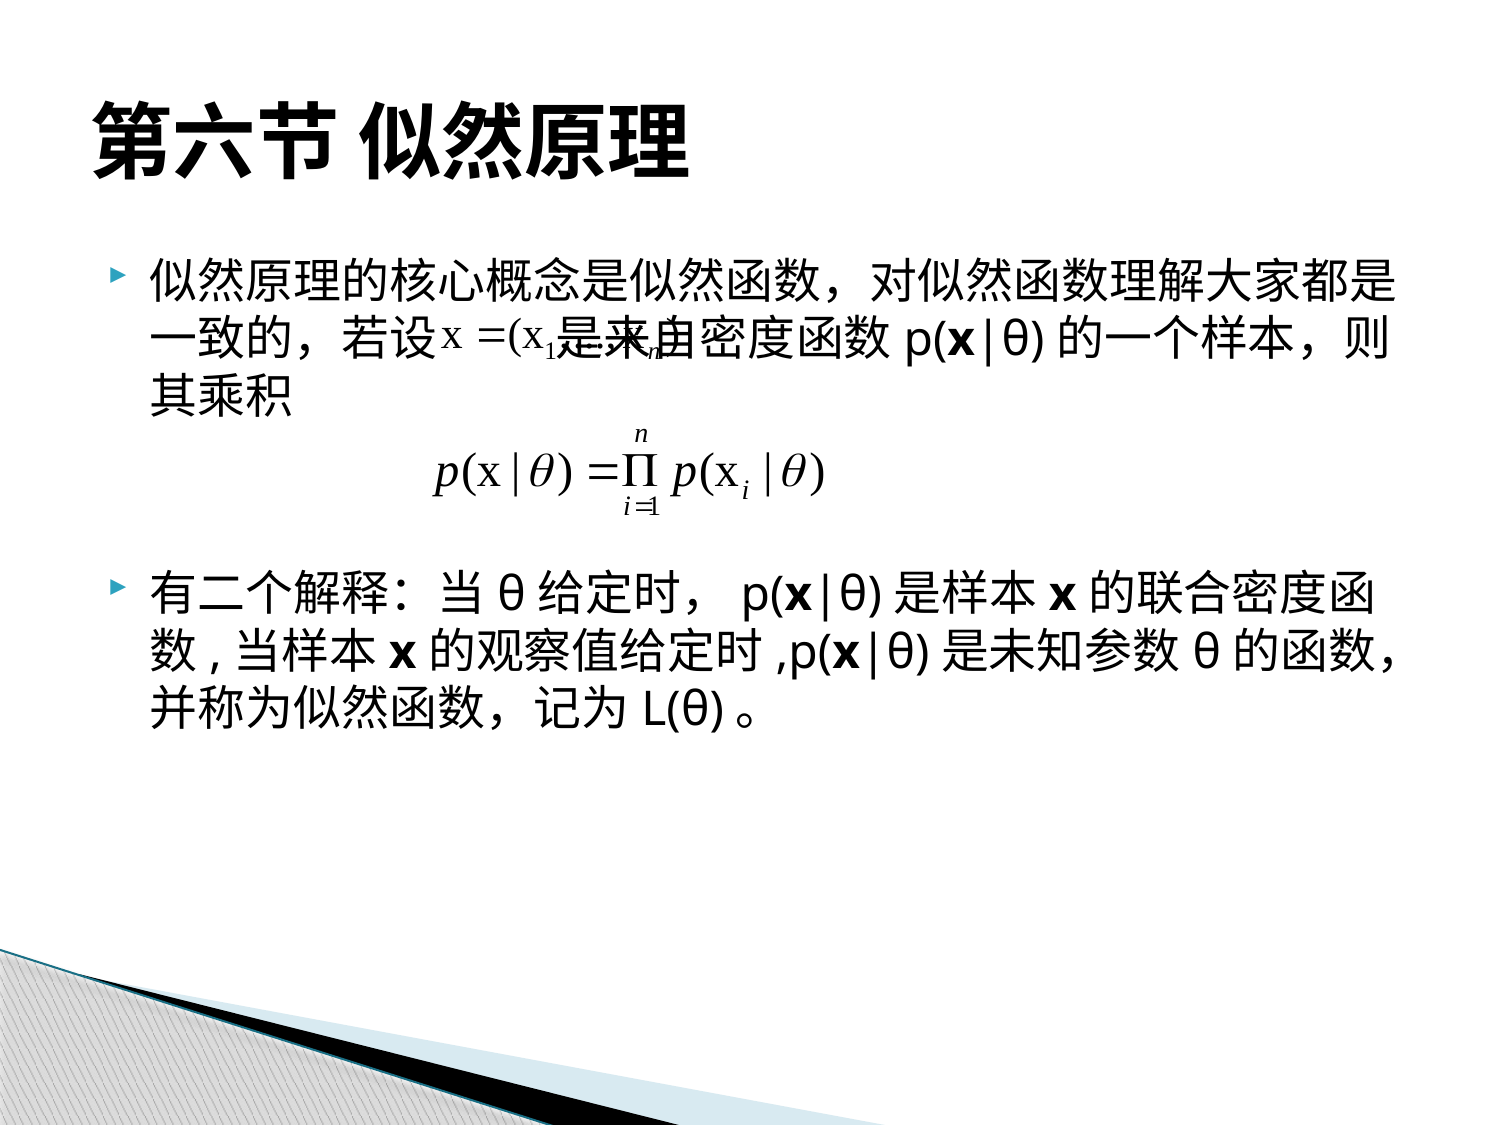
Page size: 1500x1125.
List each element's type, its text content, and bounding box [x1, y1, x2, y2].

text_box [421, 409, 835, 528]
title 第六节 似然原理 [75, 45, 1425, 233]
list 似然原理的核心概念是似然函数，对似然函数理解大家都是一致的，若设 是来自密度函数p(x|θ)的一个样本，则其乘积 有二个解释：当θ给定时，p(x|θ)是样本x的联合密度函数,当样本x的观察值给定时,p(x|θ)是未知参数θ的函数，并称为似然函数，记为L(θ)。 [75, 243, 1425, 1125]
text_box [433, 304, 689, 371]
